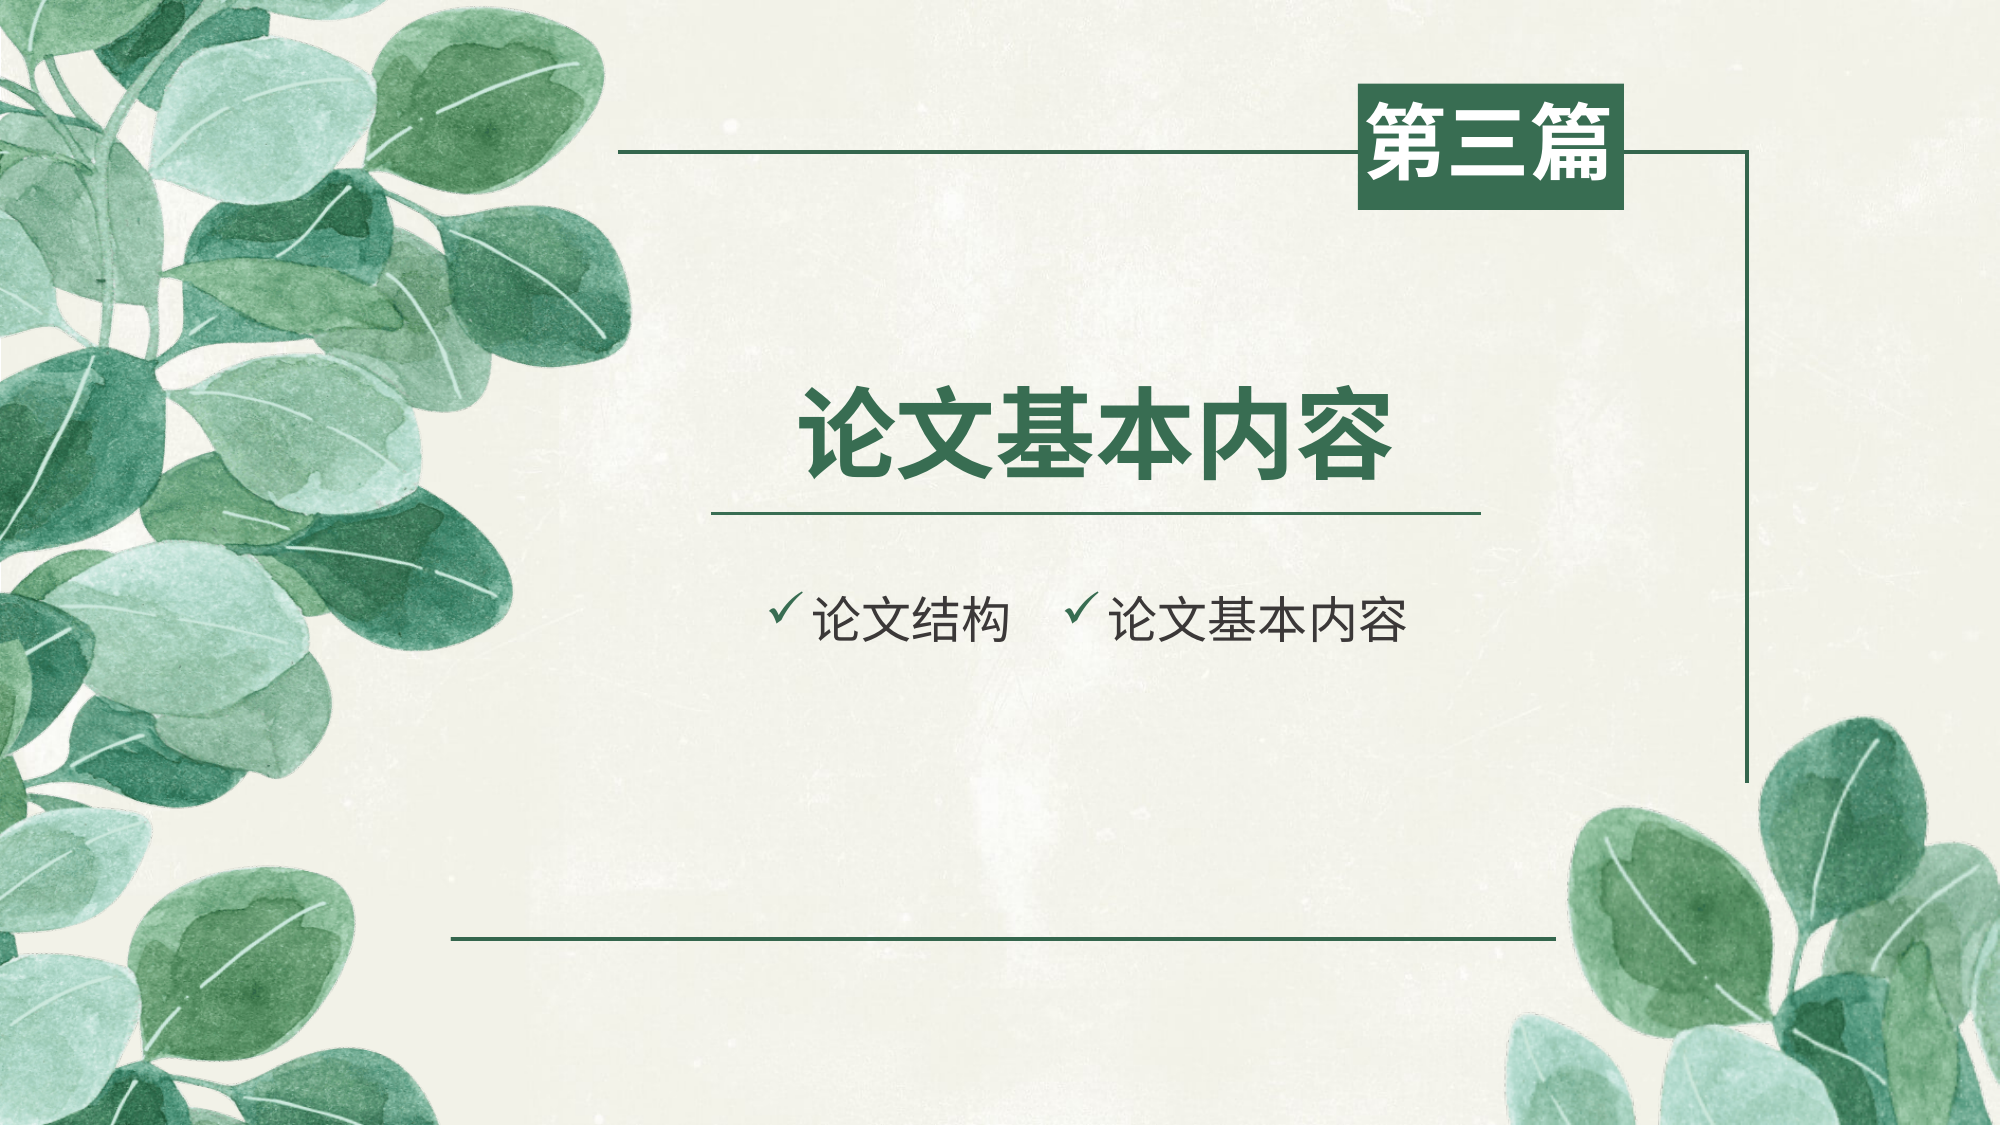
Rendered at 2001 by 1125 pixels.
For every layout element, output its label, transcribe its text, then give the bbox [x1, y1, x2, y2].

text_box 第三篇 [1348, 83, 1629, 138]
picture [0, 0, 2000, 1125]
